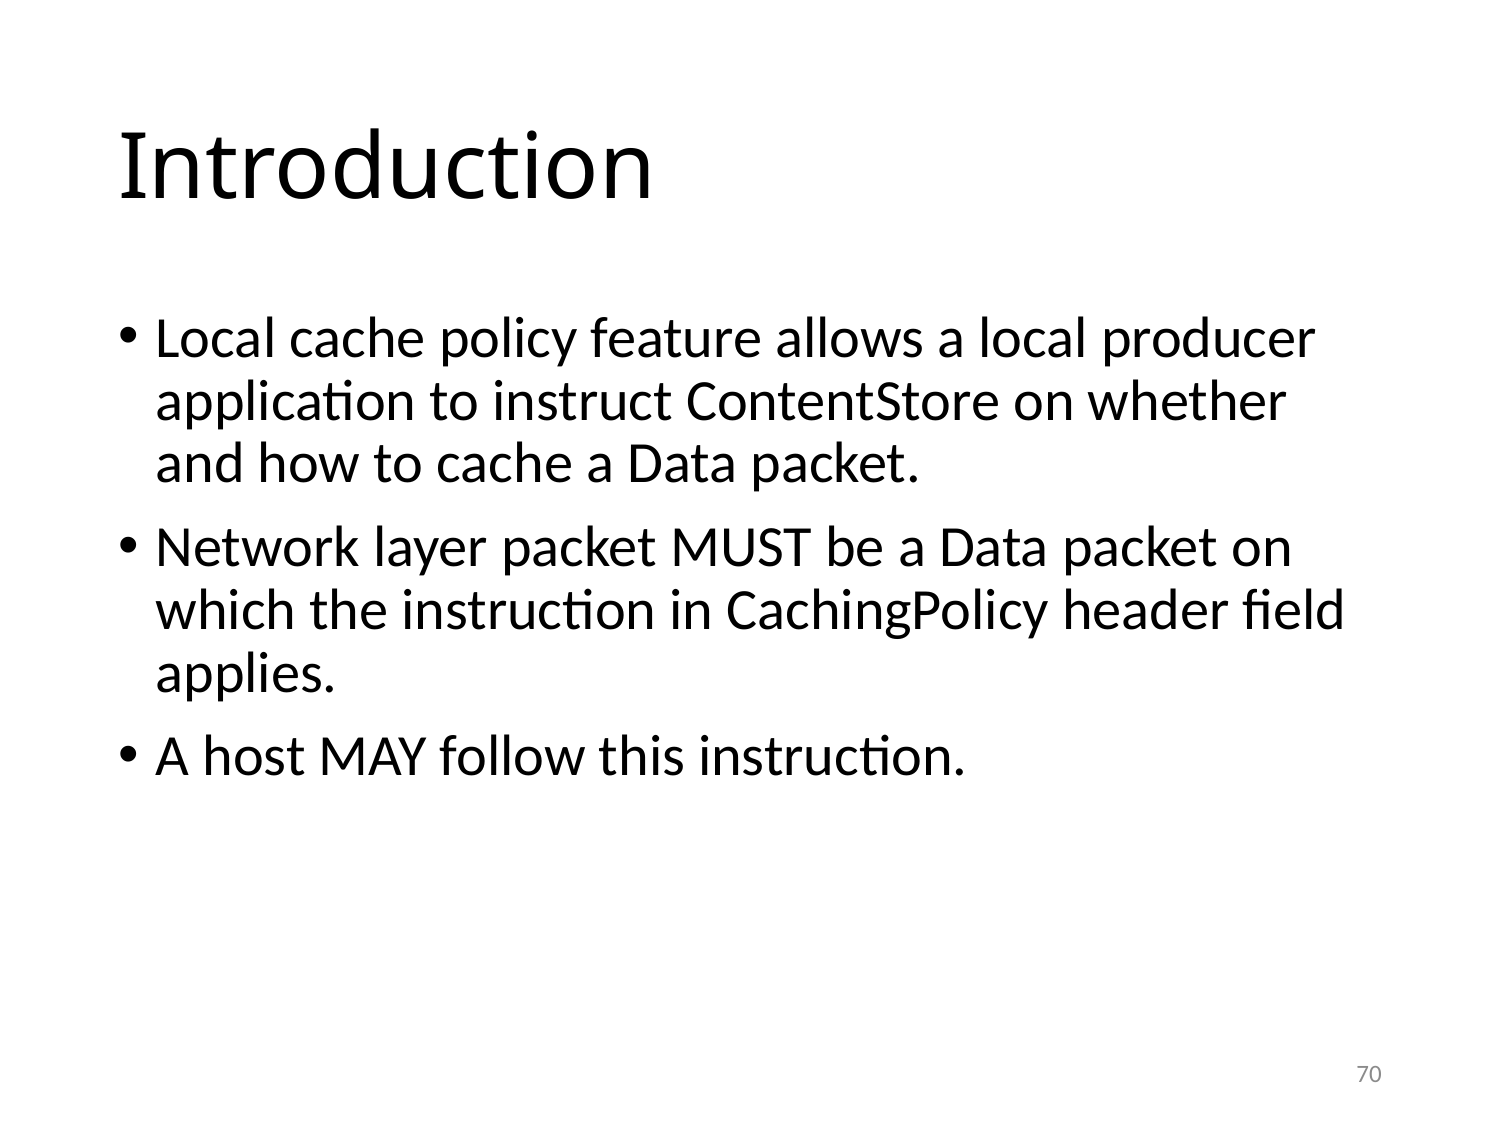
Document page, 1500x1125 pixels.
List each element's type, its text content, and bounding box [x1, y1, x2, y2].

title Introduction [103, 59, 1397, 278]
slide_number 70 [1059, 1042, 1397, 1103]
list Local cache policy feature allows a local producer application to instruct ContentStore on whether and how to cache a Data packet. Network layer packet MUST be a Data packet on which the instruction in CachingPolicy header field applies. A host MAY follow this instruction. [103, 299, 1397, 1014]
